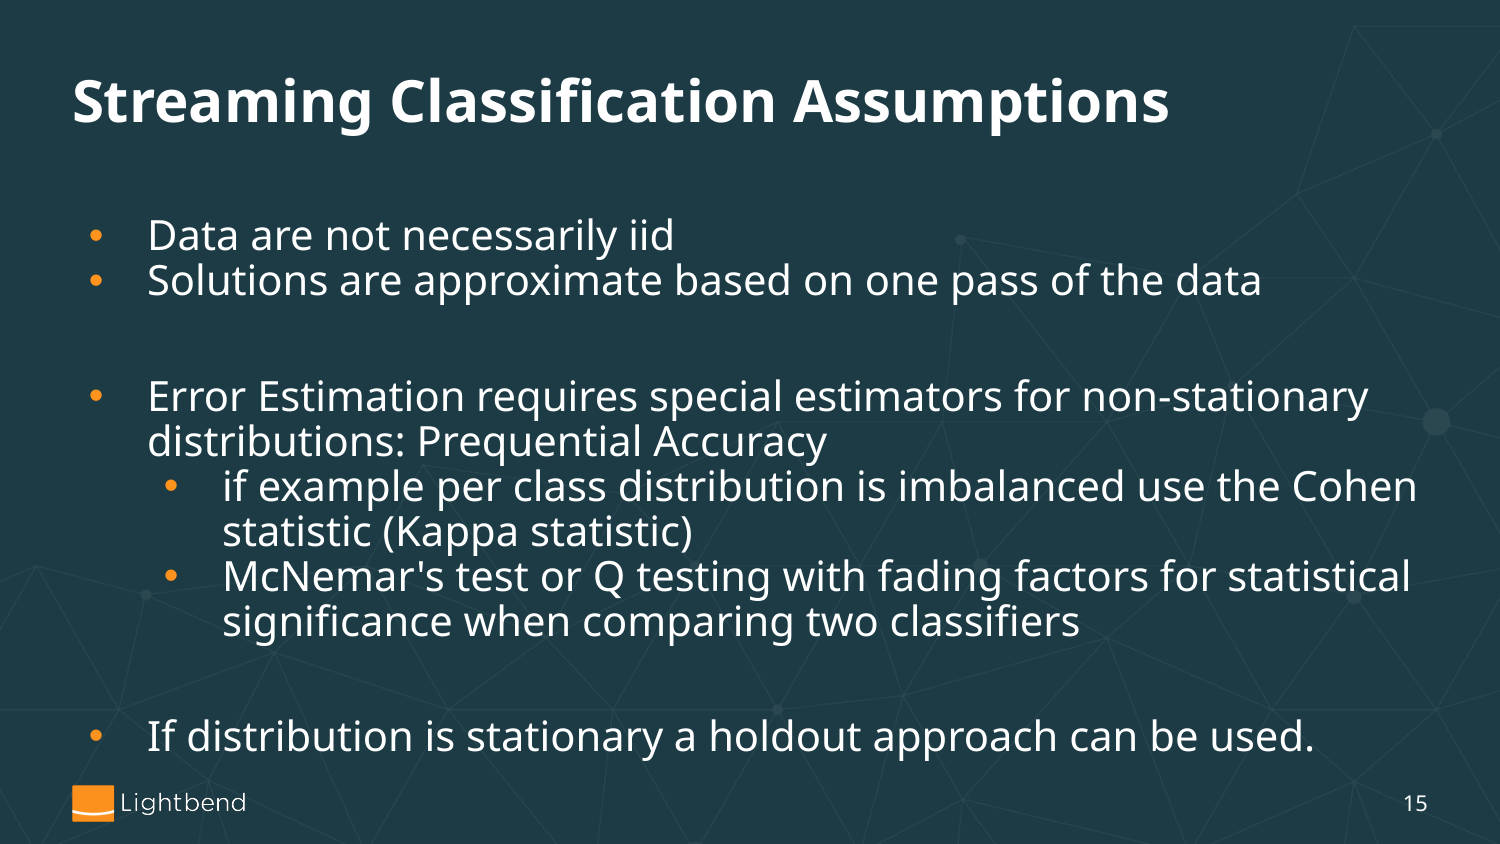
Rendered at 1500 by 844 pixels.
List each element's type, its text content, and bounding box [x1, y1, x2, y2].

title Streaming Classification Assumptions [72, 54, 1428, 152]
picture [72, 785, 245, 822]
slide_number ‹#› [1090, 782, 1428, 827]
list Data are not necessarily iid Solutions are approximate based on one pass of the data Error Estimation requires special estimators for non-stationary distributions: Prequential Accuracy if example per class distribution is imbalanced use the Cohen statistic (Kappa statistic) McNemar's test or Q testing with fading factors for statistical significance when comparing two classifiers If distribution is stationary a holdout approach can be used. [72, 152, 1428, 784]
